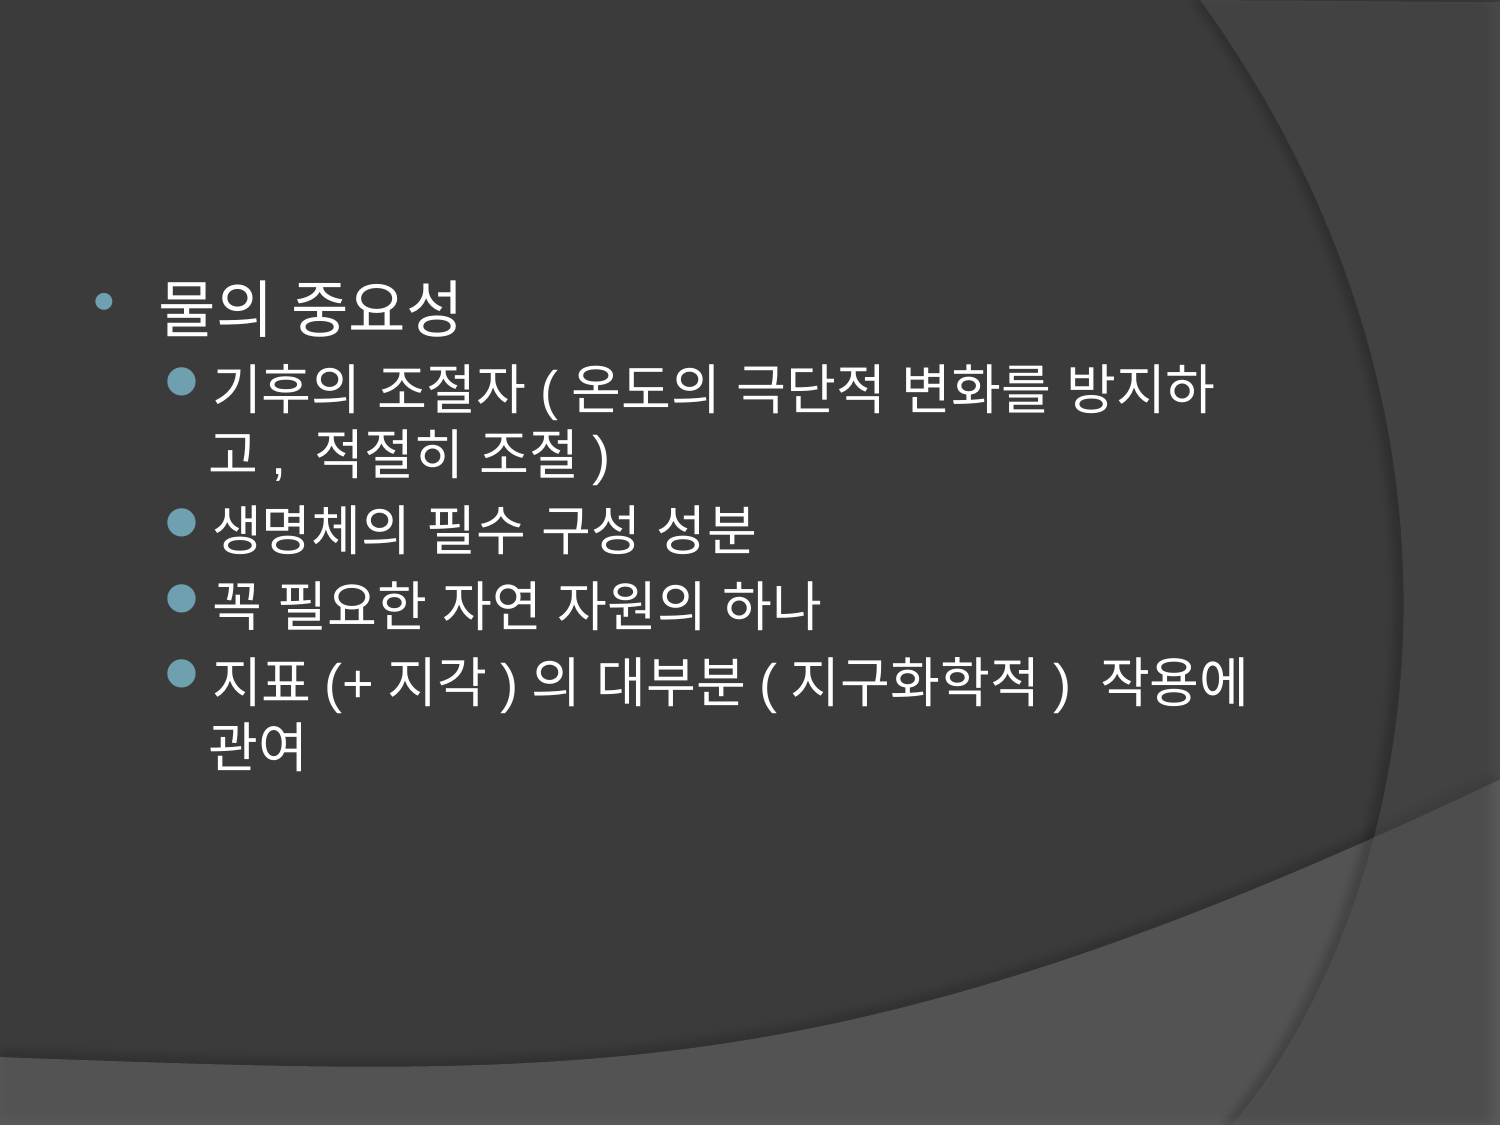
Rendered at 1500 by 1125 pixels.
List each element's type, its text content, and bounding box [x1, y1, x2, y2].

list 물의 중요성 기후의 조절자(온도의 극단적 변화를 방지하고, 적절히 조절) 생명체의 필수 구성 성분 꼭 필요한 자연 자원의 하나 지표(+지각)의 대부분(지구화학적) 작용에 관여 [75, 262, 1300, 1005]
